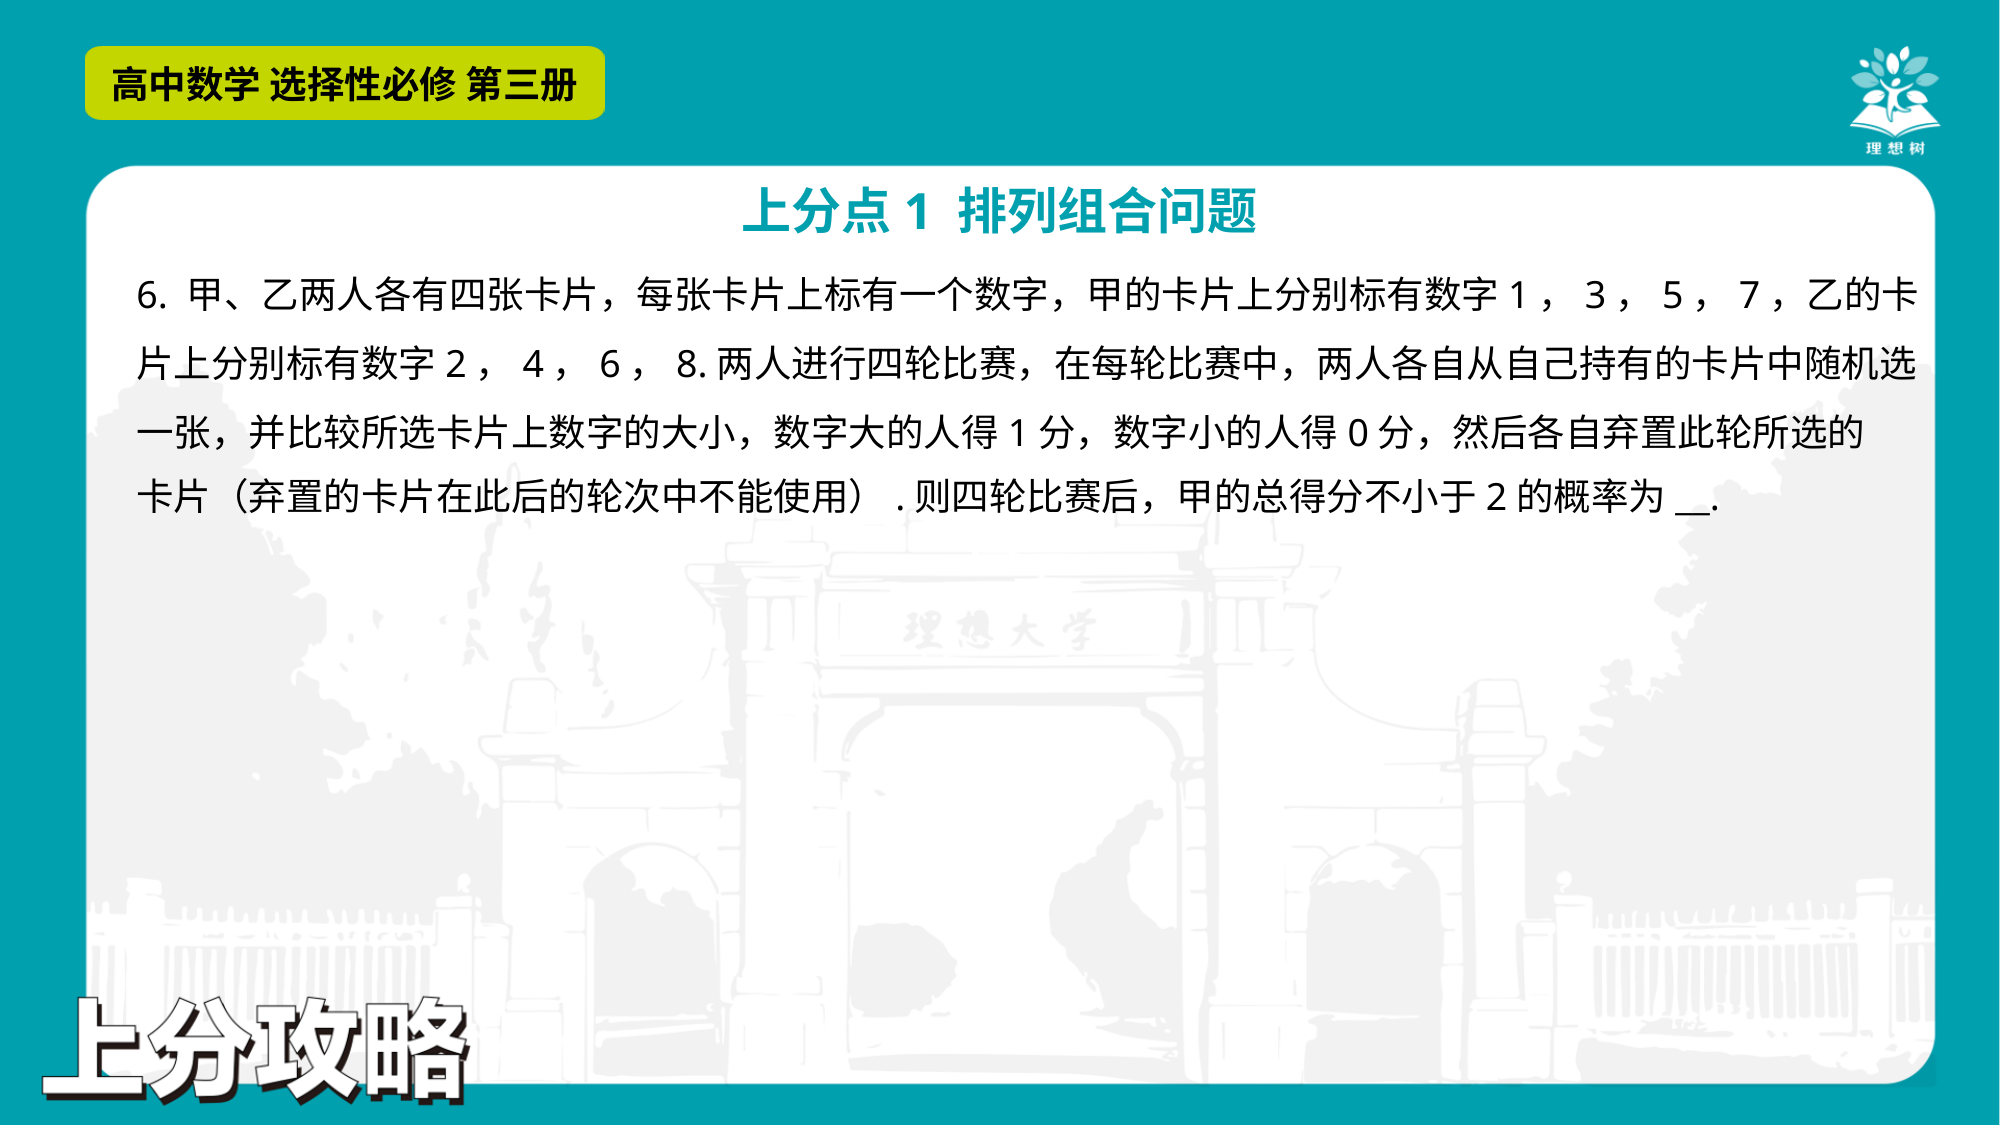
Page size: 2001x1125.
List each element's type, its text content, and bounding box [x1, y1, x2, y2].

picture [0, 0, 2000, 1125]
text_box 6. 甲、乙两人各有四张卡片，每张卡片上标有一个数字，甲的卡片上分别标有数字1，3，5，7，乙的卡 片上分别标有数字2，4，6，8.两人进行四轮比赛，在每轮比赛中，两人各自从自己持有的卡片中随机选 一张，并比较所选卡片上数字的大小，数字大的人得1分，数字小的人得0分，然后各自弃置此轮所选的 卡片（弃置的卡片在此后的轮次中不能使用）.则四轮比赛后，甲的总得分不小于2的概率为__. [136, 247, 1865, 512]
